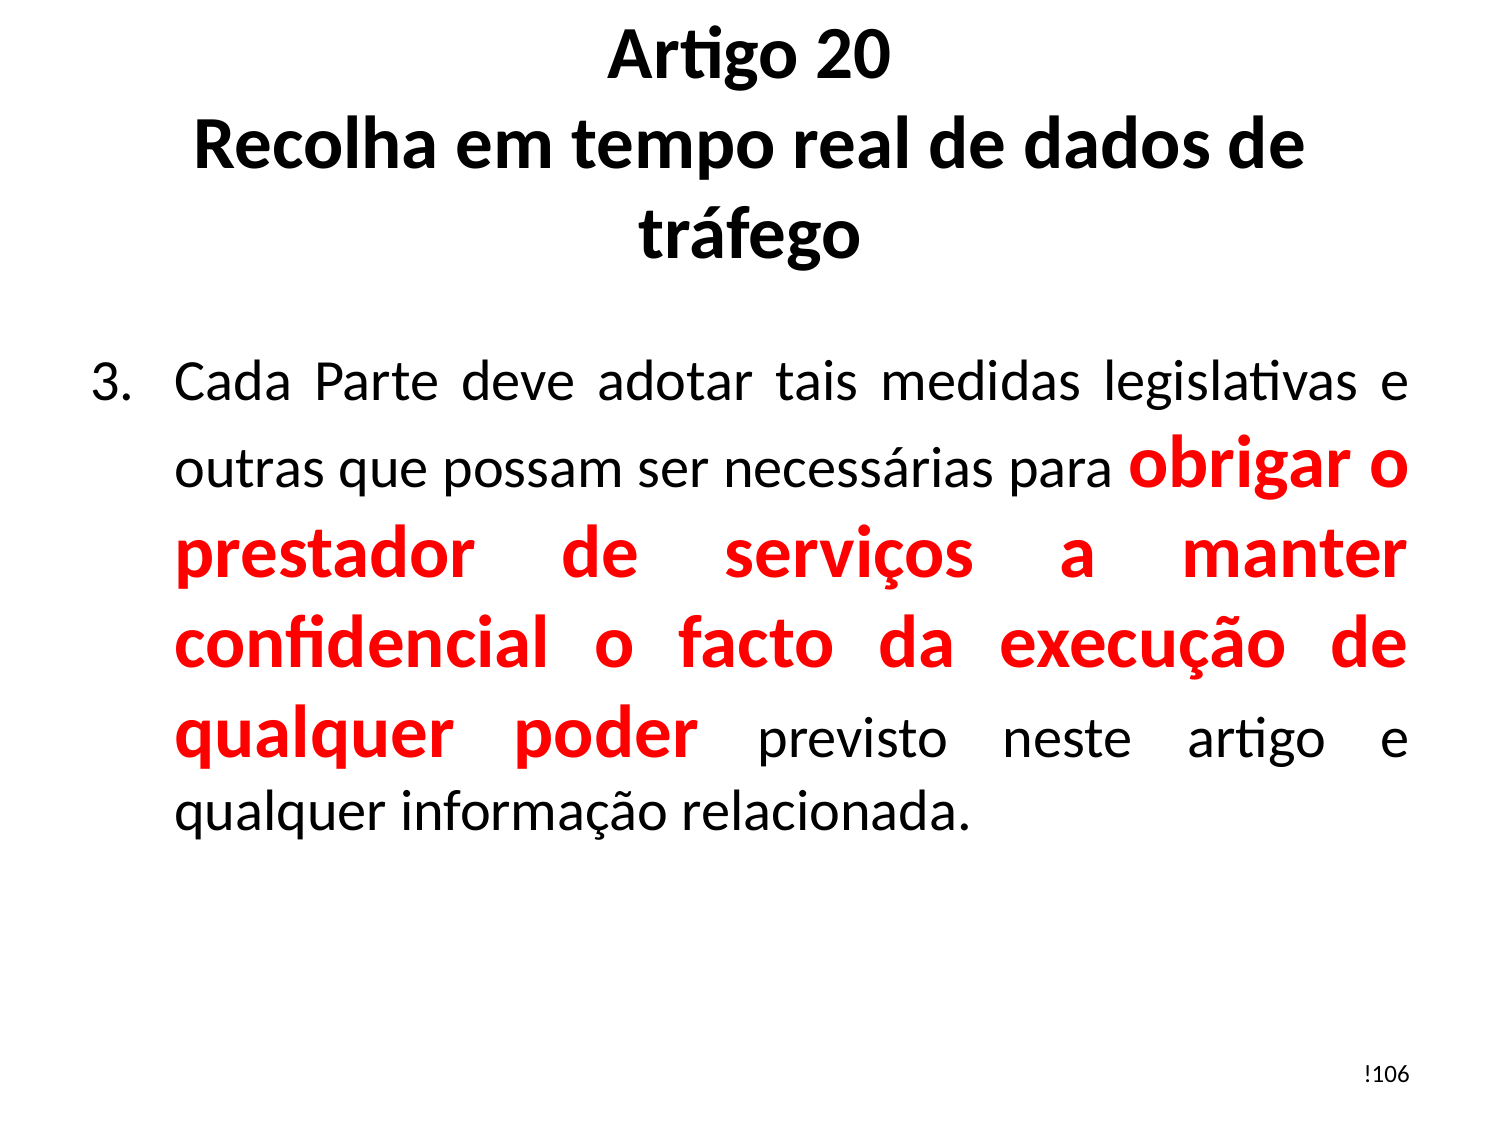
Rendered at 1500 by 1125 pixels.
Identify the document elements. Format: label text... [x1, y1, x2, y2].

title Artigo 20 Recolha em tempo real de dados de tráfego [74, 44, 1426, 233]
slide_number !106 [1074, 1042, 1425, 1103]
list Cada Parte deve adotar tais medidas legislativas e outras que possam ser necessárias para obrigar o prestador de serviços a manter confidencial o facto da execução de qualquer poder previsto neste artigo e qualquer informação relacionada. [74, 334, 1426, 1006]
